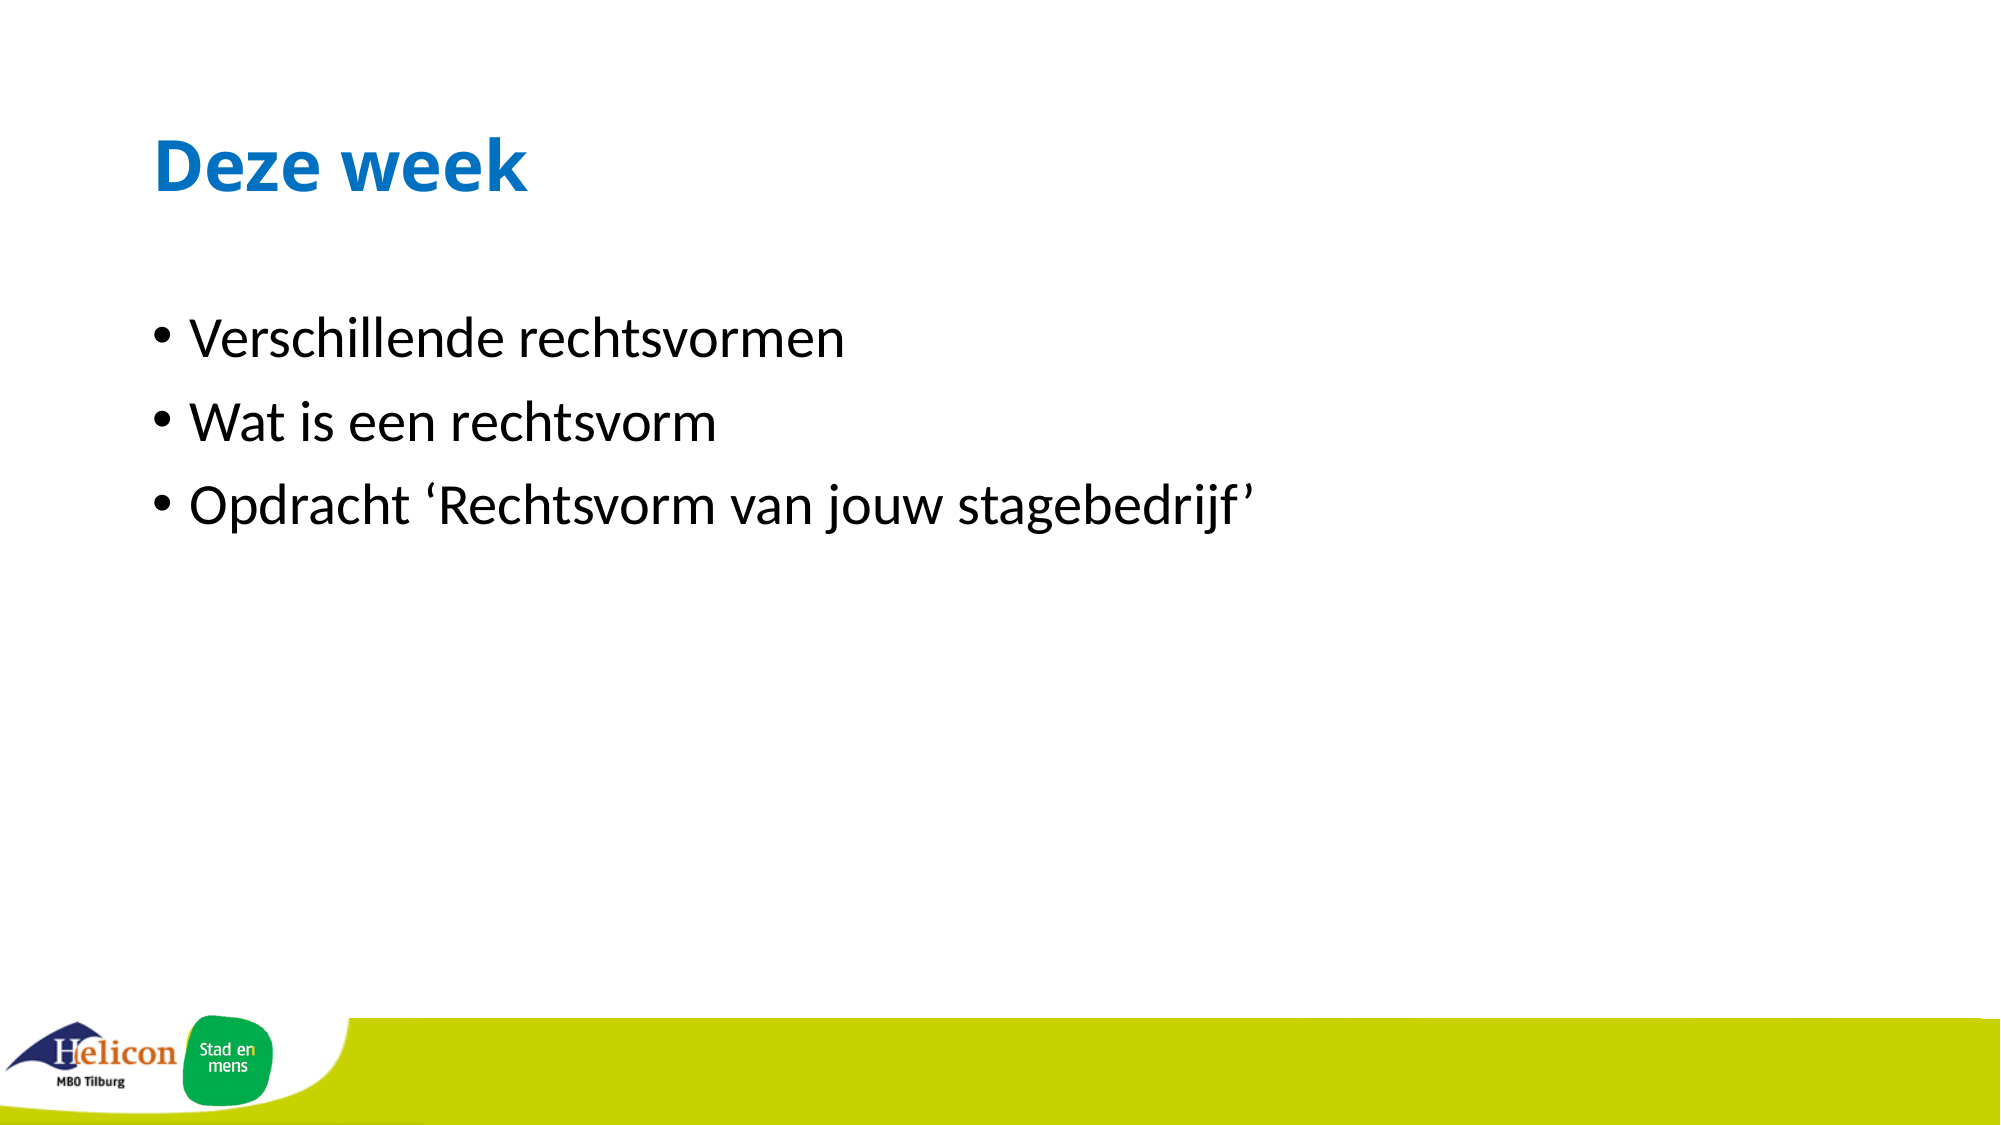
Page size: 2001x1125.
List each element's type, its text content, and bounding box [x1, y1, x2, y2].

picture [0, 1014, 424, 1125]
title Deze week [137, 59, 1863, 278]
list Verschillende rechtsvormen Wat is een rechtsvorm Opdracht ‘Rechtsvorm van jouw stagebedrijf’ [137, 299, 1863, 1014]
